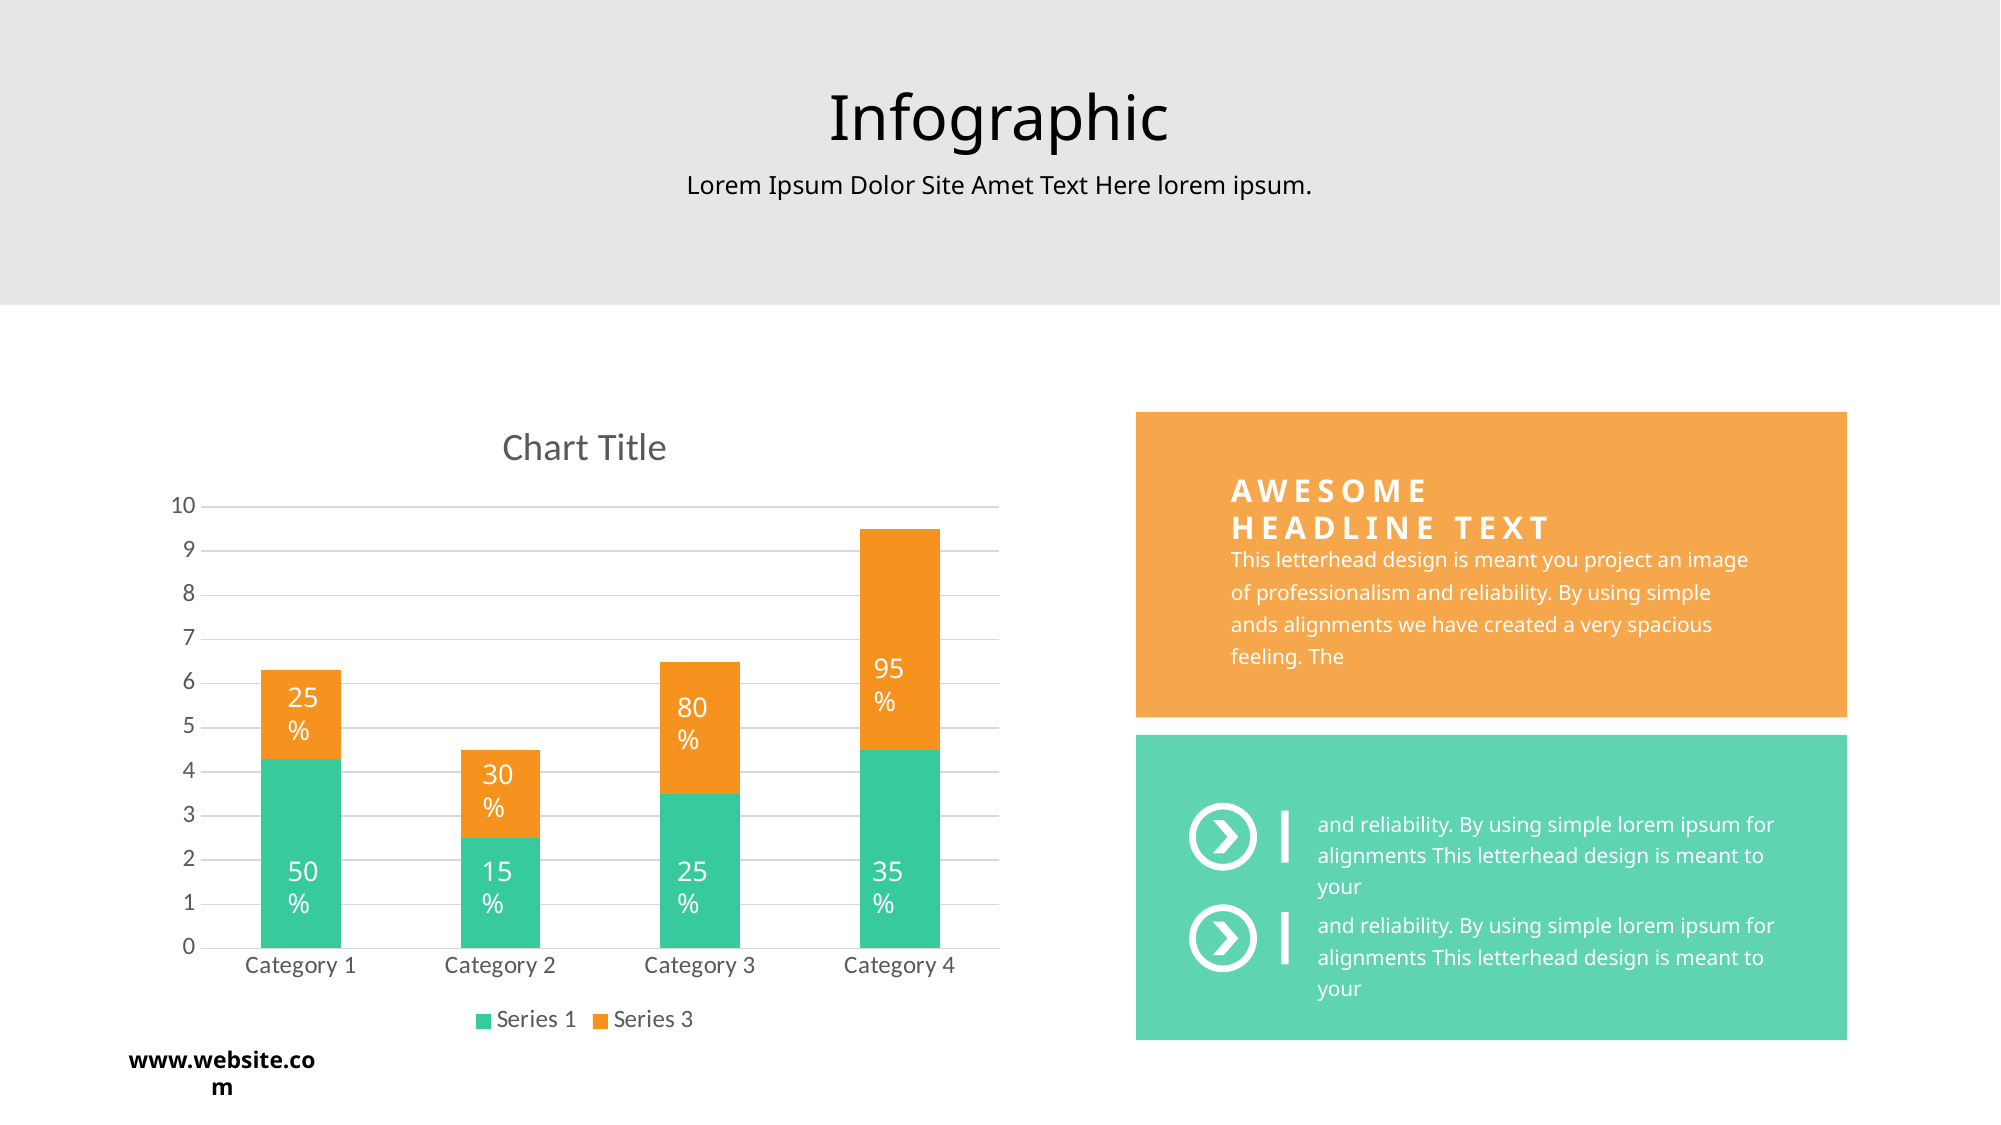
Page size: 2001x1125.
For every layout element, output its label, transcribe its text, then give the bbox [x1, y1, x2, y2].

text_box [1136, 411, 1847, 718]
chart [152, 398, 1017, 1041]
footer www.website.com [108, 1045, 336, 1101]
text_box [1189, 797, 1795, 876]
text_box Lorem Ipsum Dolor Site Amet Text Here lorem ipsum. [137, 160, 1863, 213]
text_box [1135, 734, 1848, 1041]
text_box Infographic [137, 79, 1863, 160]
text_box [1189, 899, 1795, 978]
text_box [0, 0, 2000, 306]
